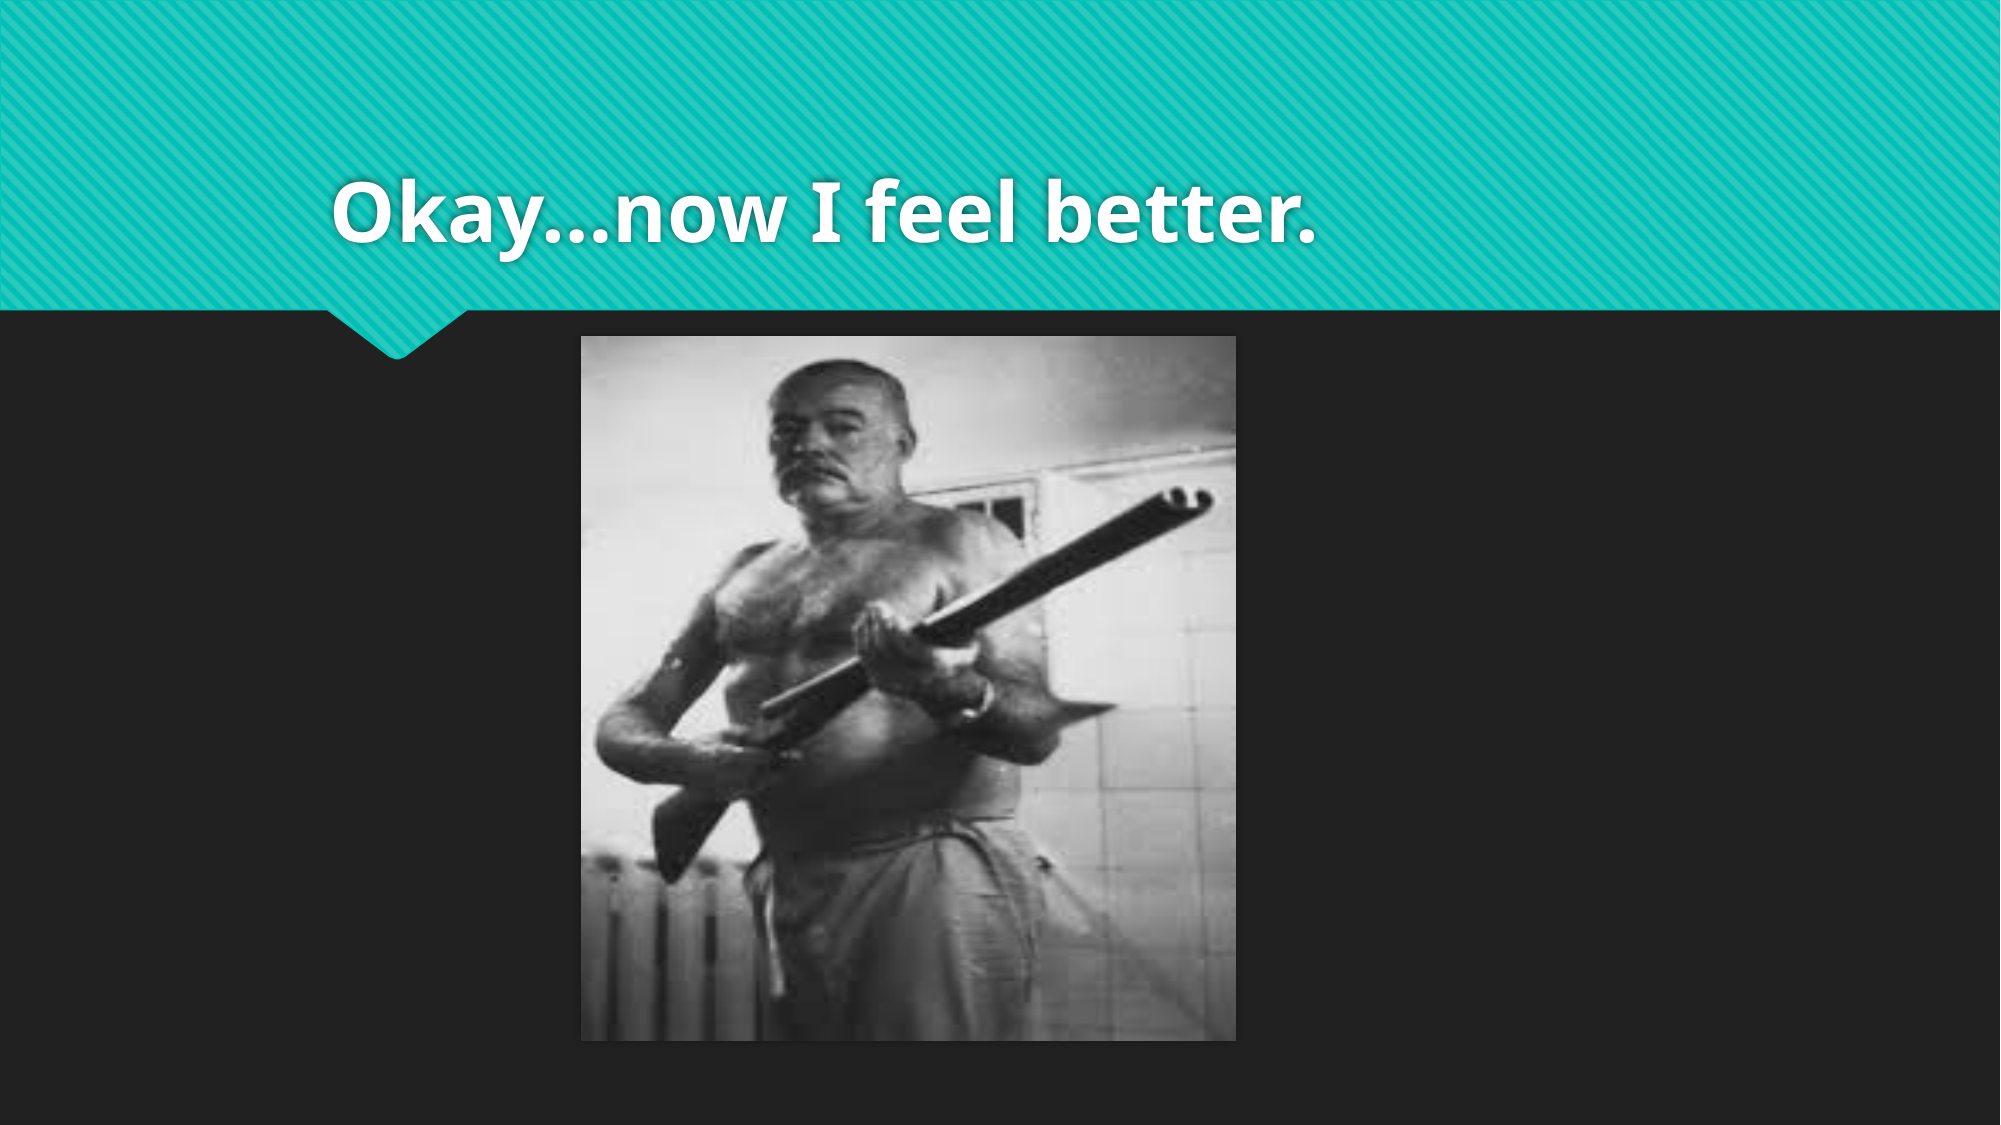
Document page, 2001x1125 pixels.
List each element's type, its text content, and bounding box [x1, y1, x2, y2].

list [581, 336, 1237, 1041]
title Okay…now I feel better. [314, 30, 1674, 268]
